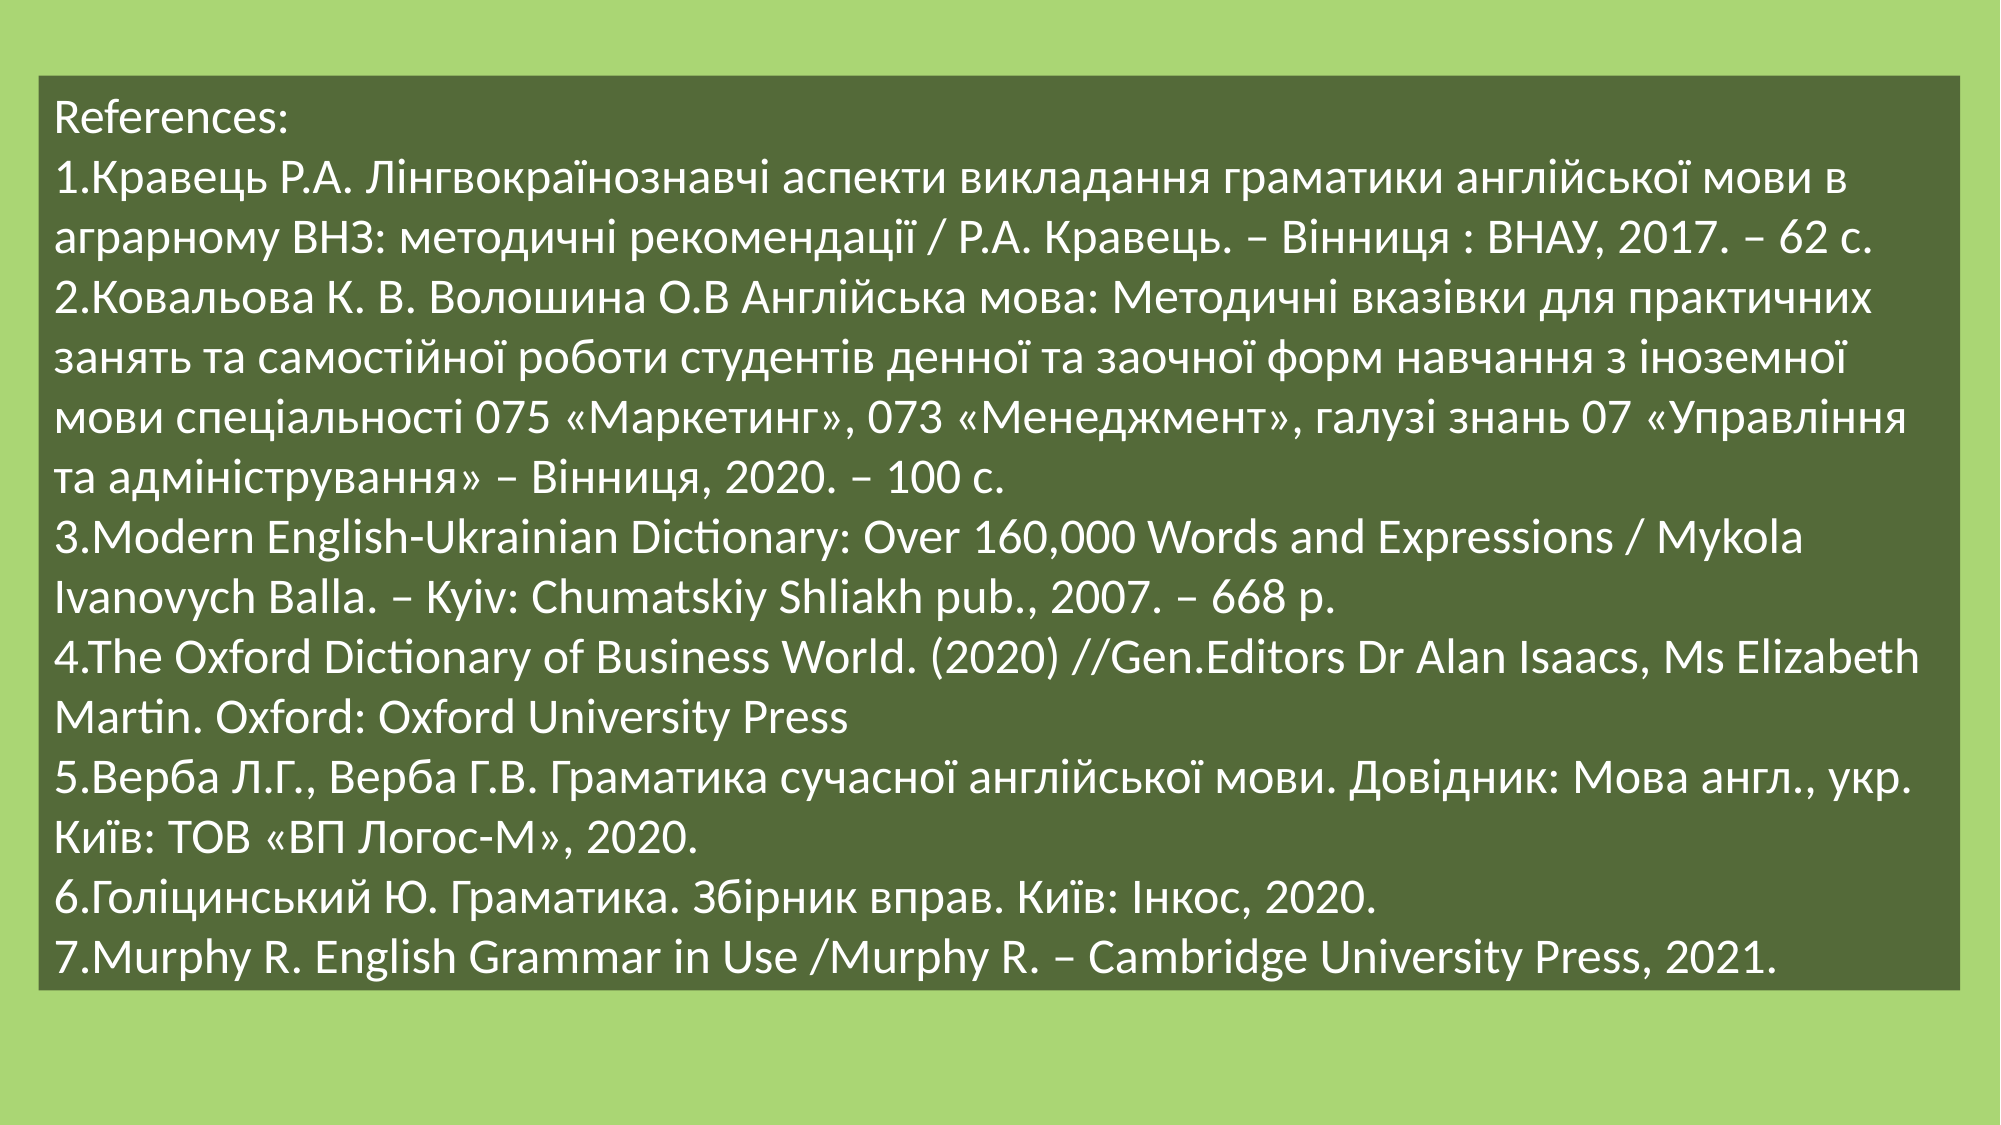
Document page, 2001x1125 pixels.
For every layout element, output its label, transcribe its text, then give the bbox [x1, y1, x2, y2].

text_box References: 1.Кравець Р.А. Лінгвокраїнознавчі аспекти викладання граматики англійської мови в аграрному ВНЗ: методичні рекомендації / Р.А. Кравець. – Вінниця : ВНАУ, 2017. – 62 с. 2.Ковальова К. В. Волошина О.В Англійська мова: Методичні вказівки для практичних занять та самостійної роботи студентів денної та заочної форм навчання з іноземної мови спеціальності 075 «Маркетинг», 073 «Менеджмент», галузі знань 07 «Управління та адміністрування» – Вінниця, 2020. – 100 с. 3.Modern English-Ukrainian Dictionary: Over 160,000 Words and Expressions / Mykola Ivanovych Balla. – Kyiv: Chumatskiy Shliakh pub., 2007. – 668 p. 4.The Oxford Dictionary of Business World. (2020) //Gen.Editors Dr Alan Isaacs, Ms Elizabeth Martin. Oxford: Oxford University Press 5.Верба Л.Г., Верба Г.В. Граматика сучасної англійської мови. Довідник: Мова англ., укр. Київ: ТОВ «ВП Логос-М», 2020. 6.Голіцинський Ю. Граматика. Збірник вправ. Київ: Інкос, 2020. 7.Murphy R. English Grammar in Use /Murphy R. – Cambridge University Press, 2021. [38, 75, 1961, 991]
